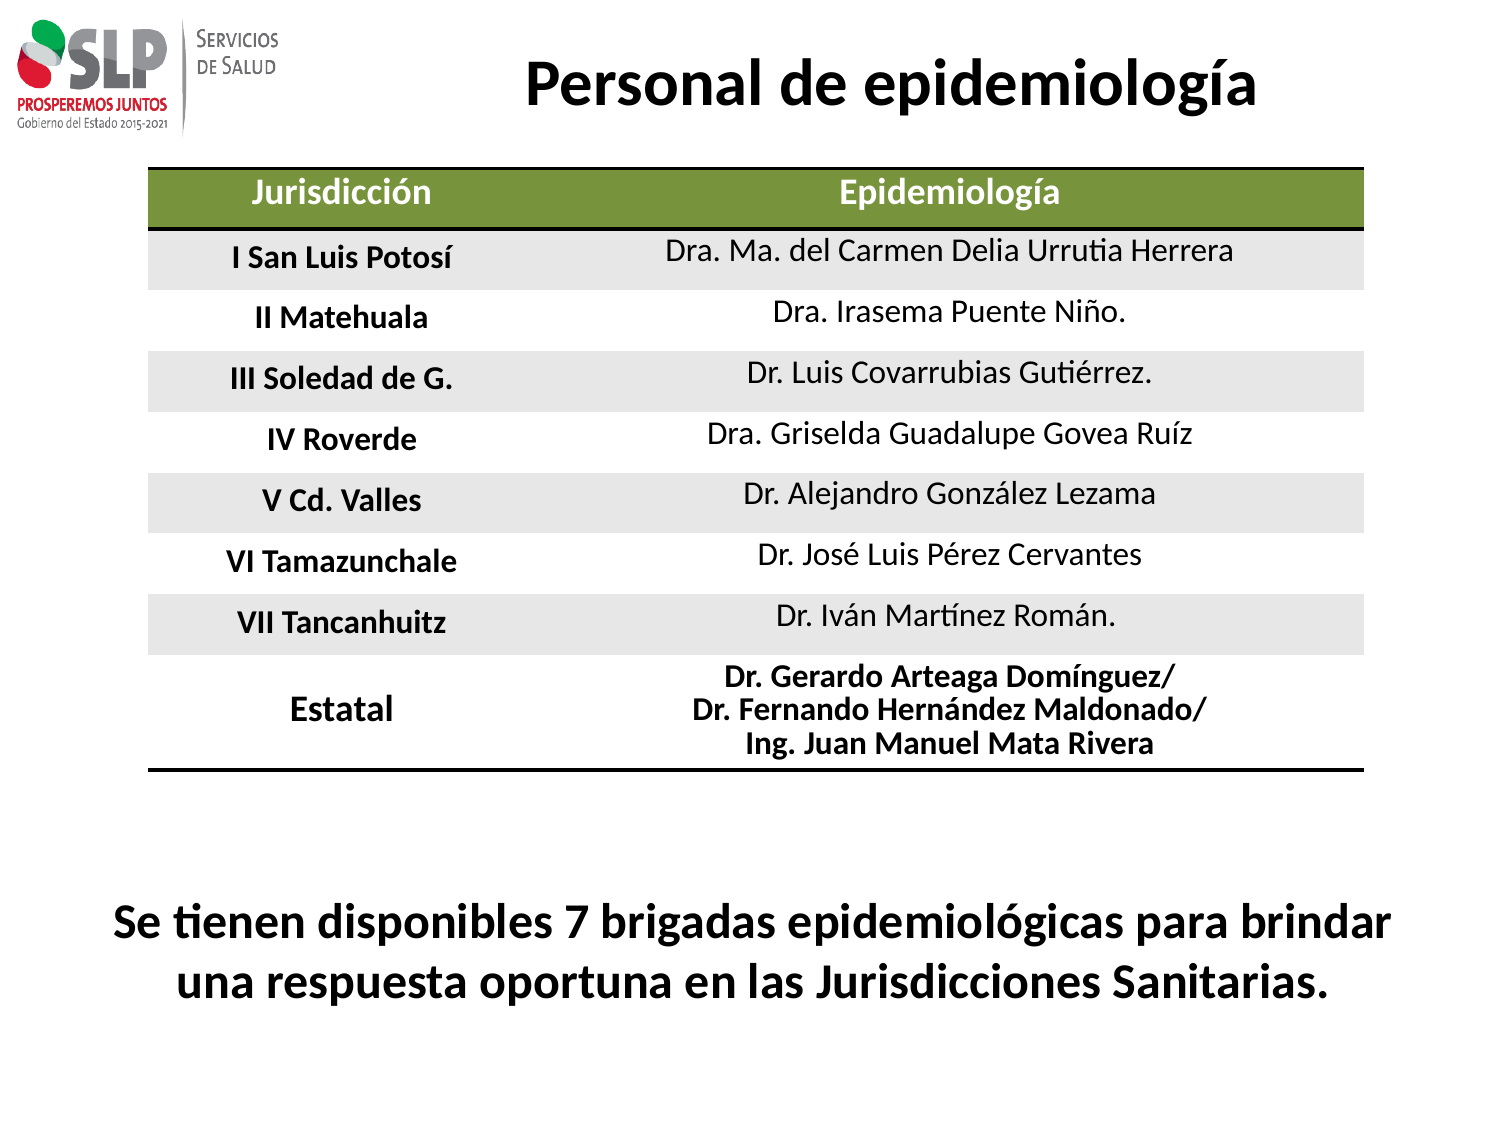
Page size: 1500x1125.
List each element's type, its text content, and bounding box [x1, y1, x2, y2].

table_cell Estatal [148, 655, 536, 768]
title Personal de epidemiología [422, 19, 1377, 127]
table_cell Dr. José Luis Pérez Cervantes [536, 533, 1364, 594]
picture [17, 18, 278, 138]
table_cell II Matehuala [148, 290, 536, 351]
table_header Epidemiología [536, 170, 1364, 227]
table_cell III Soledad de G. [148, 351, 536, 412]
table_cell VI Tamazunchale [148, 533, 536, 594]
table_cell V Cd. Valles [148, 473, 536, 533]
table_cell I San Luis Potosí [148, 231, 536, 290]
table_cell Dr. Alejandro González Lezama [536, 473, 1364, 533]
table_cell Dr. Luis Covarrubias Gutiérrez. [536, 351, 1364, 412]
table_cell Dra. Irasema Puente Niño. [536, 290, 1364, 351]
table_cell Dra. Ma. del Carmen Delia Urrutia Herrera [536, 231, 1364, 290]
table_cell Dr. Gerardo Arteaga Domínguez/ Dr. Fernando Hernández Maldonado/ Ing. Juan Manuel Mata Rivera [536, 655, 1364, 768]
text_box Se tienen disponibles 7 brigadas epidemiológicas para brindar una respuesta oportuna en las Jurisdicciones Sanitarias. [72, 881, 1436, 1017]
table_cell IV Roverde [148, 412, 536, 473]
table_header Jurisdicción [148, 170, 536, 227]
table_cell Dra. Griselda Guadalupe Govea Ruíz [536, 412, 1364, 473]
table_cell VII Tancanhuitz [148, 594, 536, 655]
table_cell Dr. Iván Martínez Román. [536, 594, 1364, 655]
